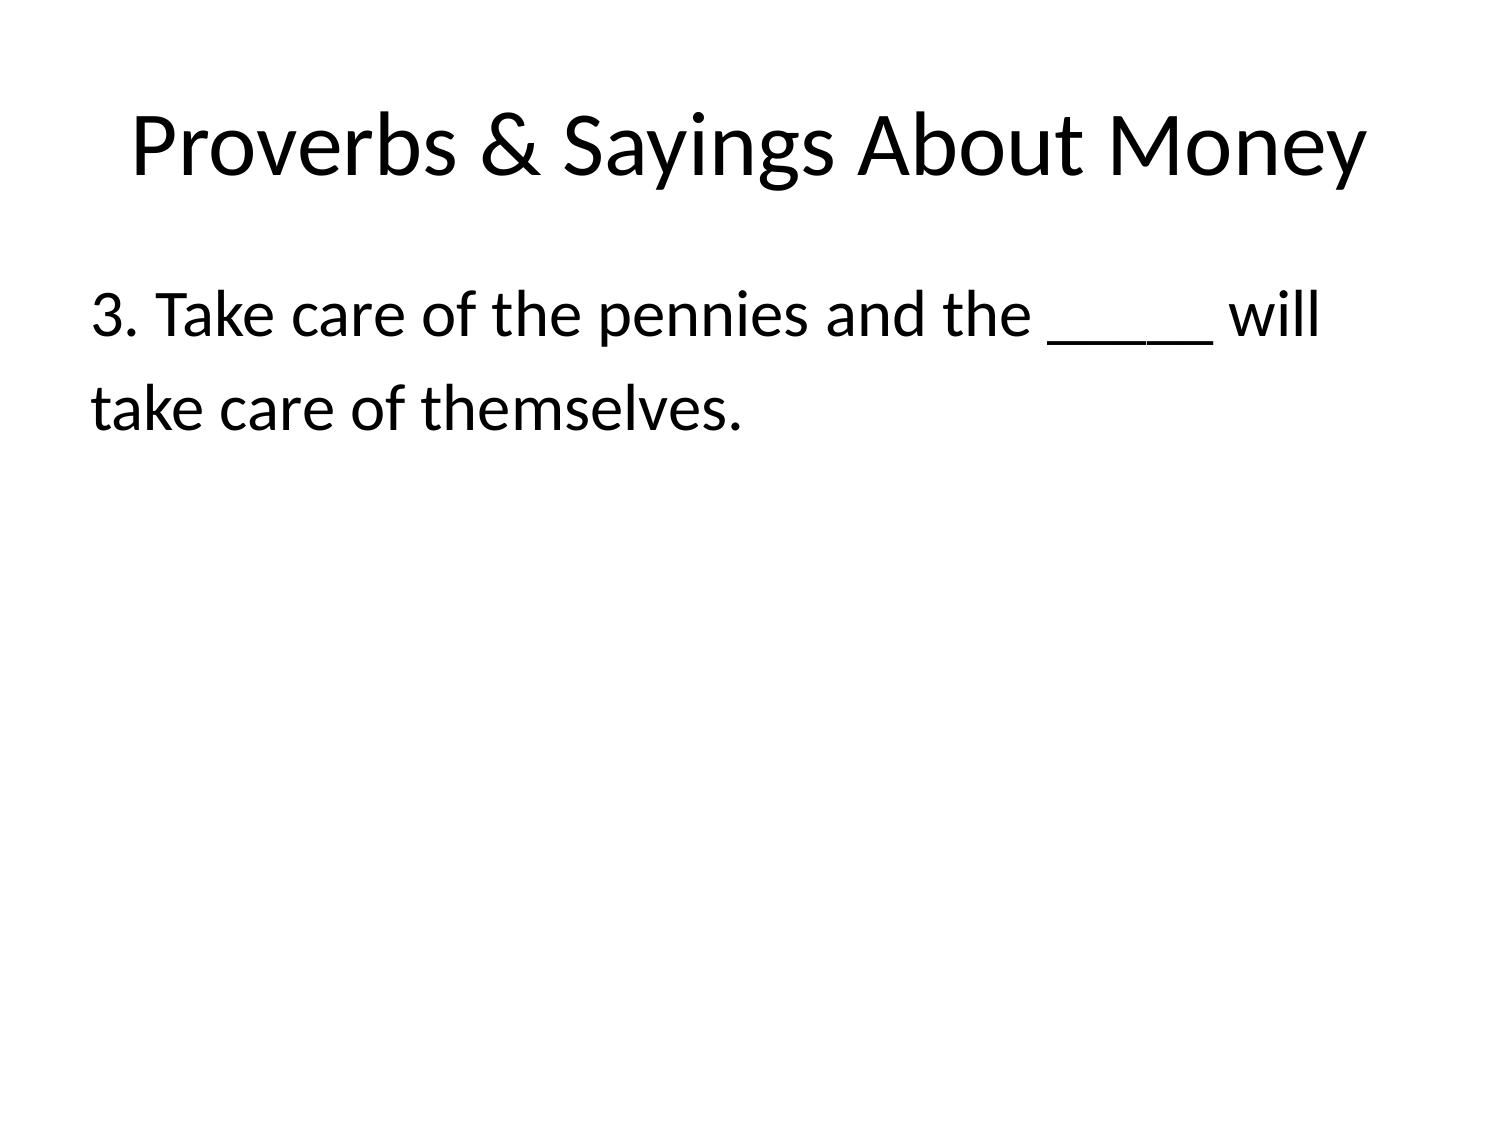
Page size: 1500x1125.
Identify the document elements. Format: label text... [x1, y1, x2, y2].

title Proverbs & Sayings About Money [75, 45, 1425, 233]
list 3. Take care of the pennies and the _____ will take care of themselves. [75, 262, 1425, 1005]
